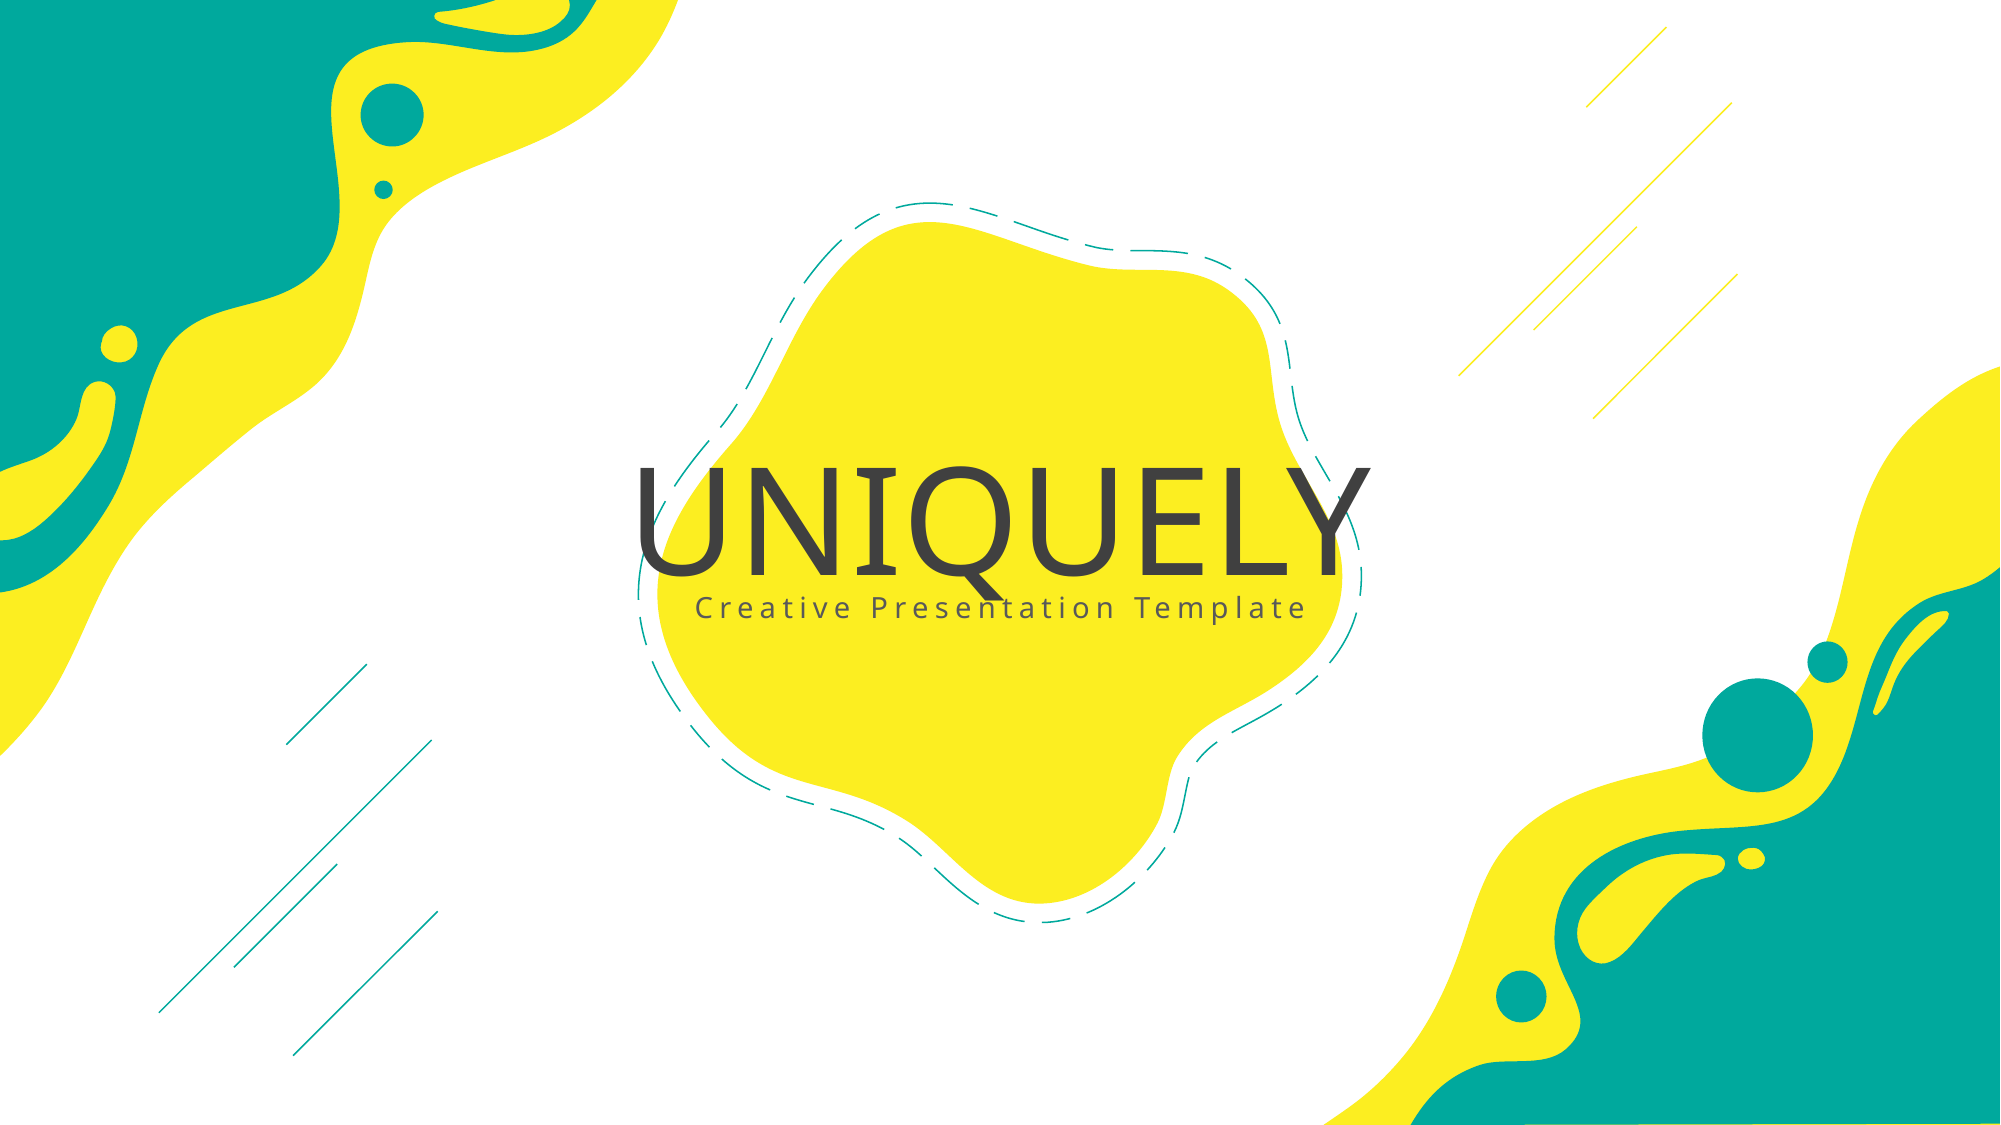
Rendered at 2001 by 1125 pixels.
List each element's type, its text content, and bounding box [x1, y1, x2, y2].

text_box Creative Presentation Template [679, 582, 1321, 632]
text_box [1410, 567, 2000, 1125]
text_box [1323, 366, 2000, 1125]
text_box UNIQUELY [613, 418, 1387, 614]
text_box [727, 203, 1299, 418]
text_box [750, 222, 1279, 418]
text_box [0, 0, 678, 756]
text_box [158, 664, 438, 1056]
text_box [639, 614, 1357, 923]
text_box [1458, 27, 1738, 419]
text_box [658, 614, 1337, 904]
text_box [0, 0, 597, 593]
